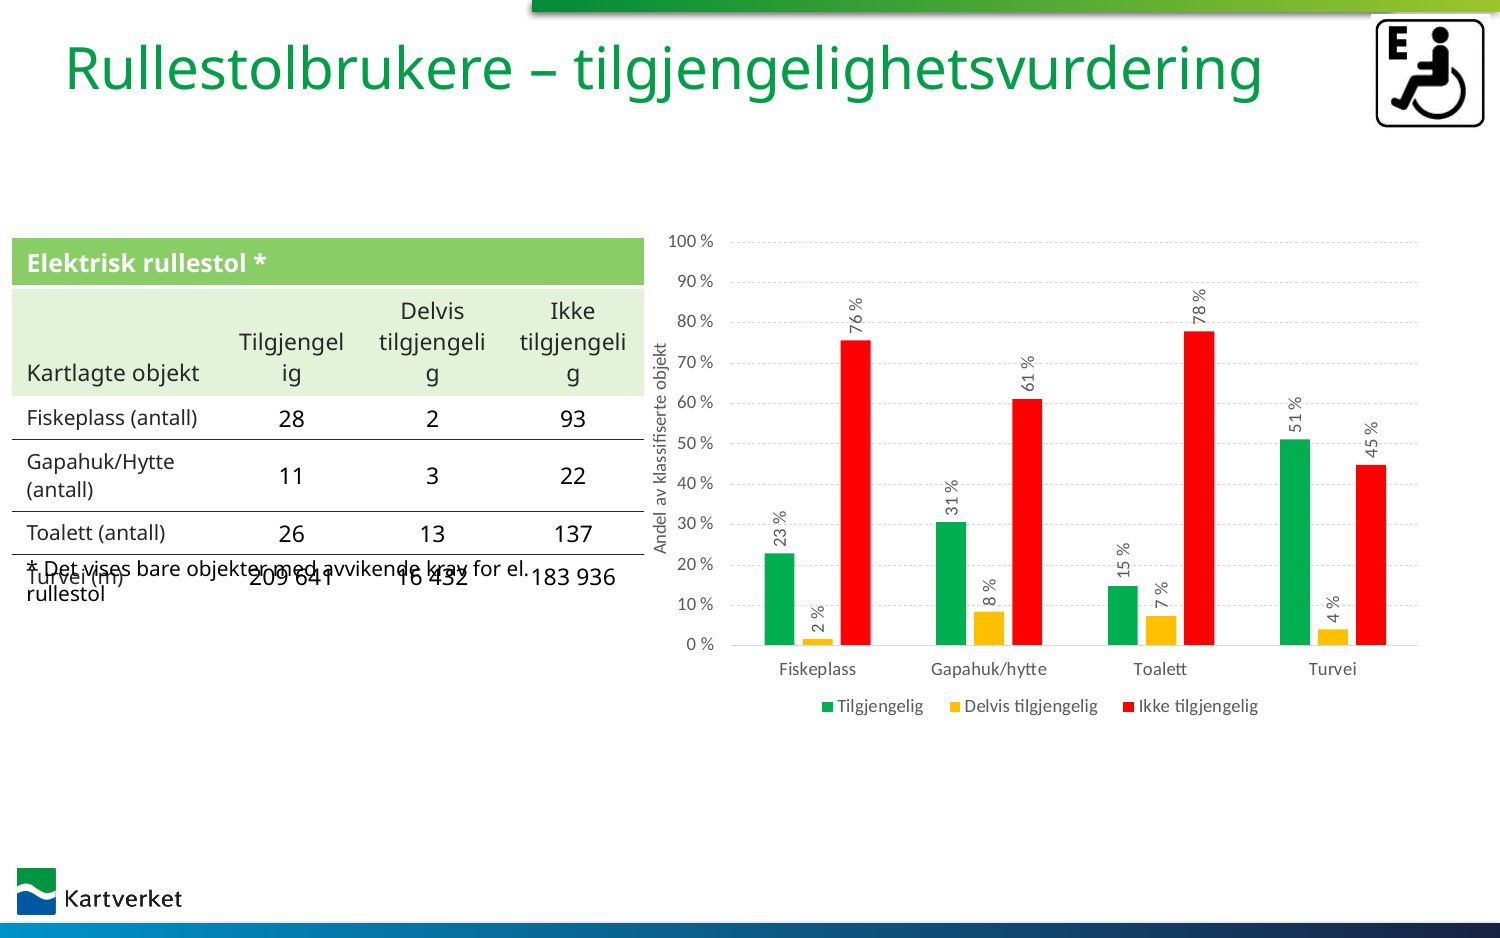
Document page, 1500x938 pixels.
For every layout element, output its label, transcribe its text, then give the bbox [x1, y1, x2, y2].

table_cell Ikke tilgjengelig [503, 289, 638, 396]
table_cell 22 [503, 440, 638, 511]
table_cell Kartlagte objekt [12, 289, 222, 396]
table_cell 3 [362, 440, 503, 511]
table_cell 2 [362, 396, 503, 439]
table_cell Fiskeplass (antall) [12, 396, 222, 439]
table_cell Delvis tilgjengelig [362, 289, 503, 396]
table_cell 183 936 [597, 555, 638, 598]
table_cell Toalett (antall) [12, 512, 222, 548]
text_box Rullestolbrukere – tilgjengelighetsvurdering [49, 12, 1372, 109]
table_cell 11 [222, 440, 362, 511]
table_cell 13 [362, 512, 503, 548]
table_cell 93 [503, 396, 638, 439]
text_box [1371, 13, 1491, 133]
table_cell Gapahuk/Hytte (antall) [12, 440, 222, 511]
table_cell 26 [222, 512, 362, 548]
picture [643, 218, 1429, 728]
table_cell 28 [222, 396, 362, 439]
text_box * Det vises bare objekter med avvikende krav for el. rullestol [11, 548, 597, 613]
table_cell Tilgjengelig [222, 289, 362, 396]
table_header Elektrisk rullestol * [12, 238, 638, 285]
table_cell 137 [503, 512, 638, 554]
